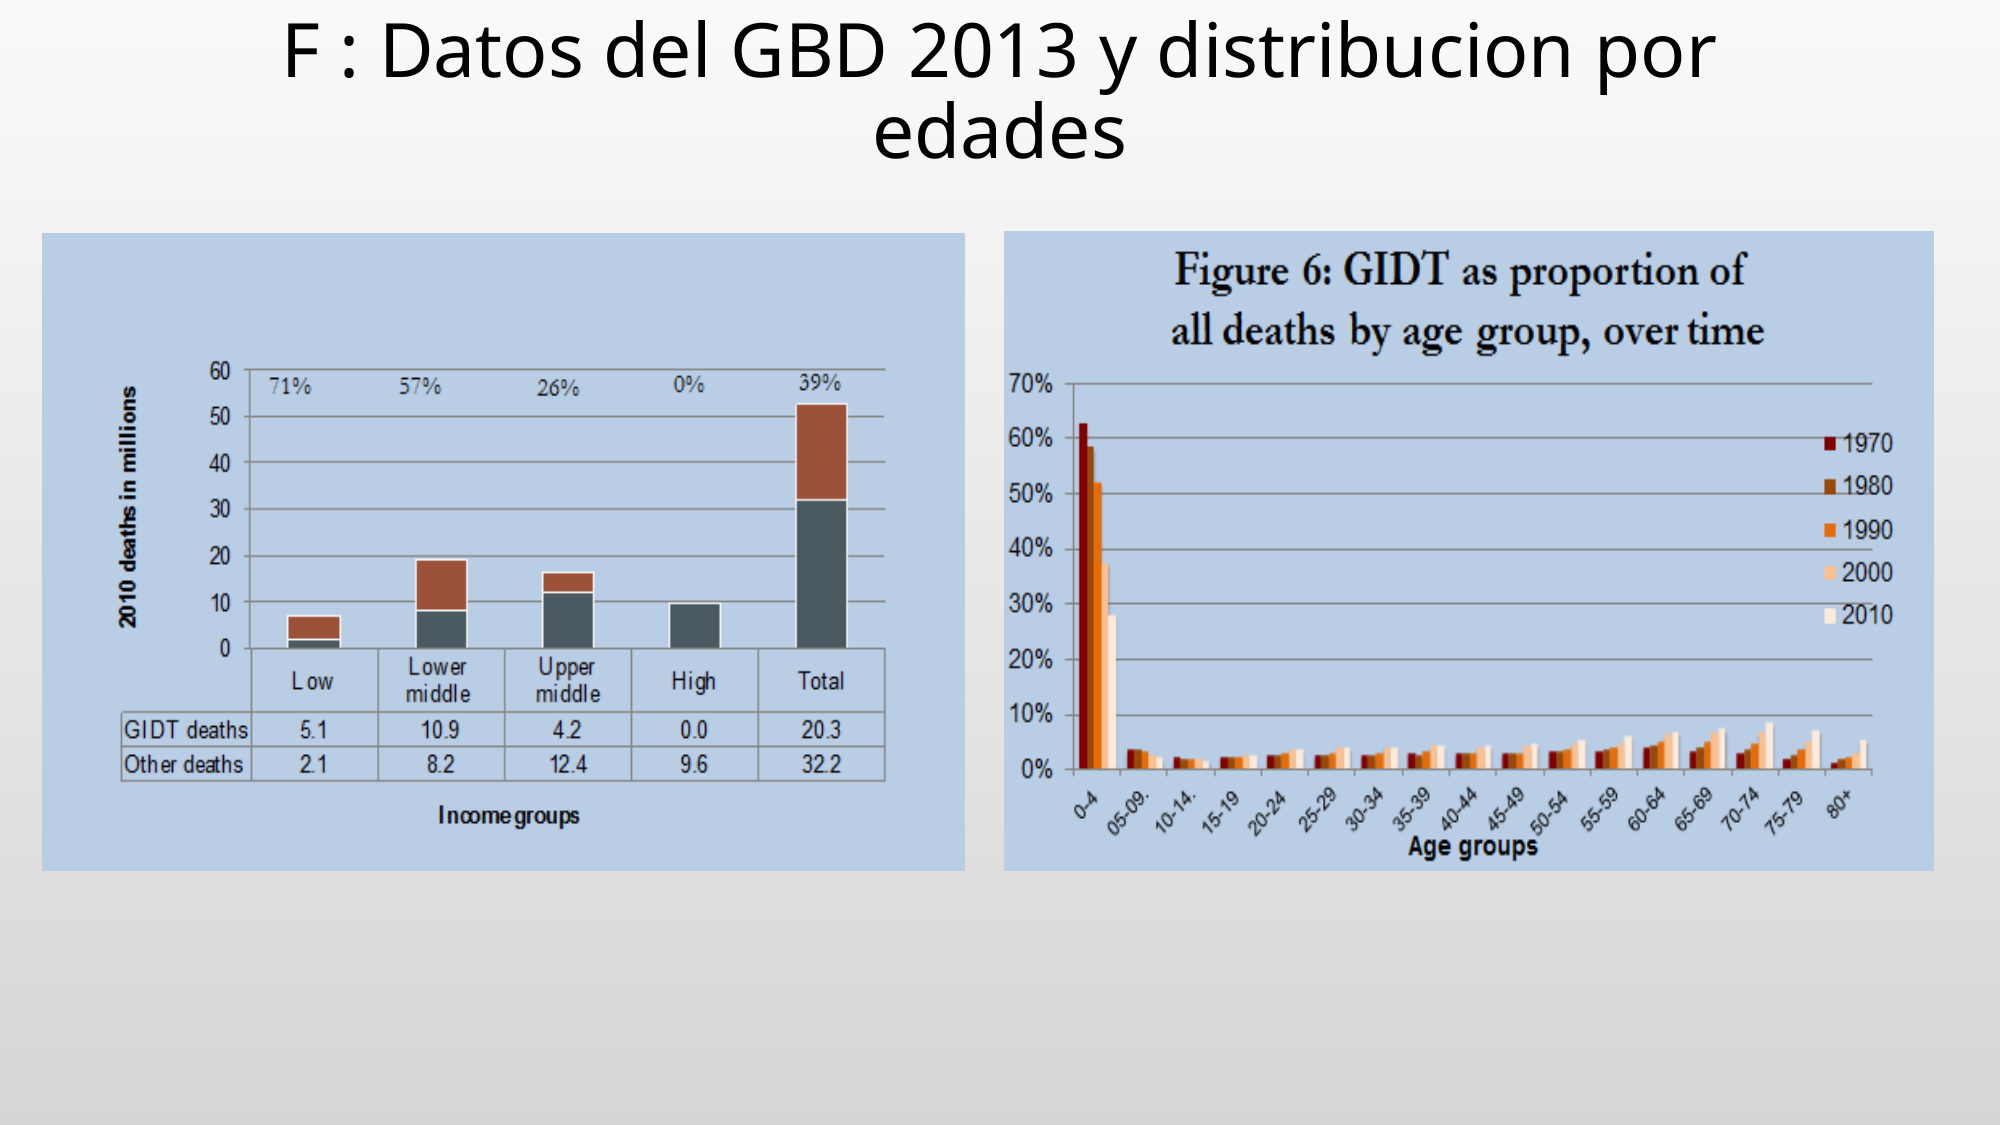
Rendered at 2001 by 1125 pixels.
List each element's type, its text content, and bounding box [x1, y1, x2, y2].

picture [42, 233, 965, 871]
title F : Datos del GBD 2013 y distribucion por edades [137, 0, 1863, 203]
picture [1004, 231, 1934, 871]
